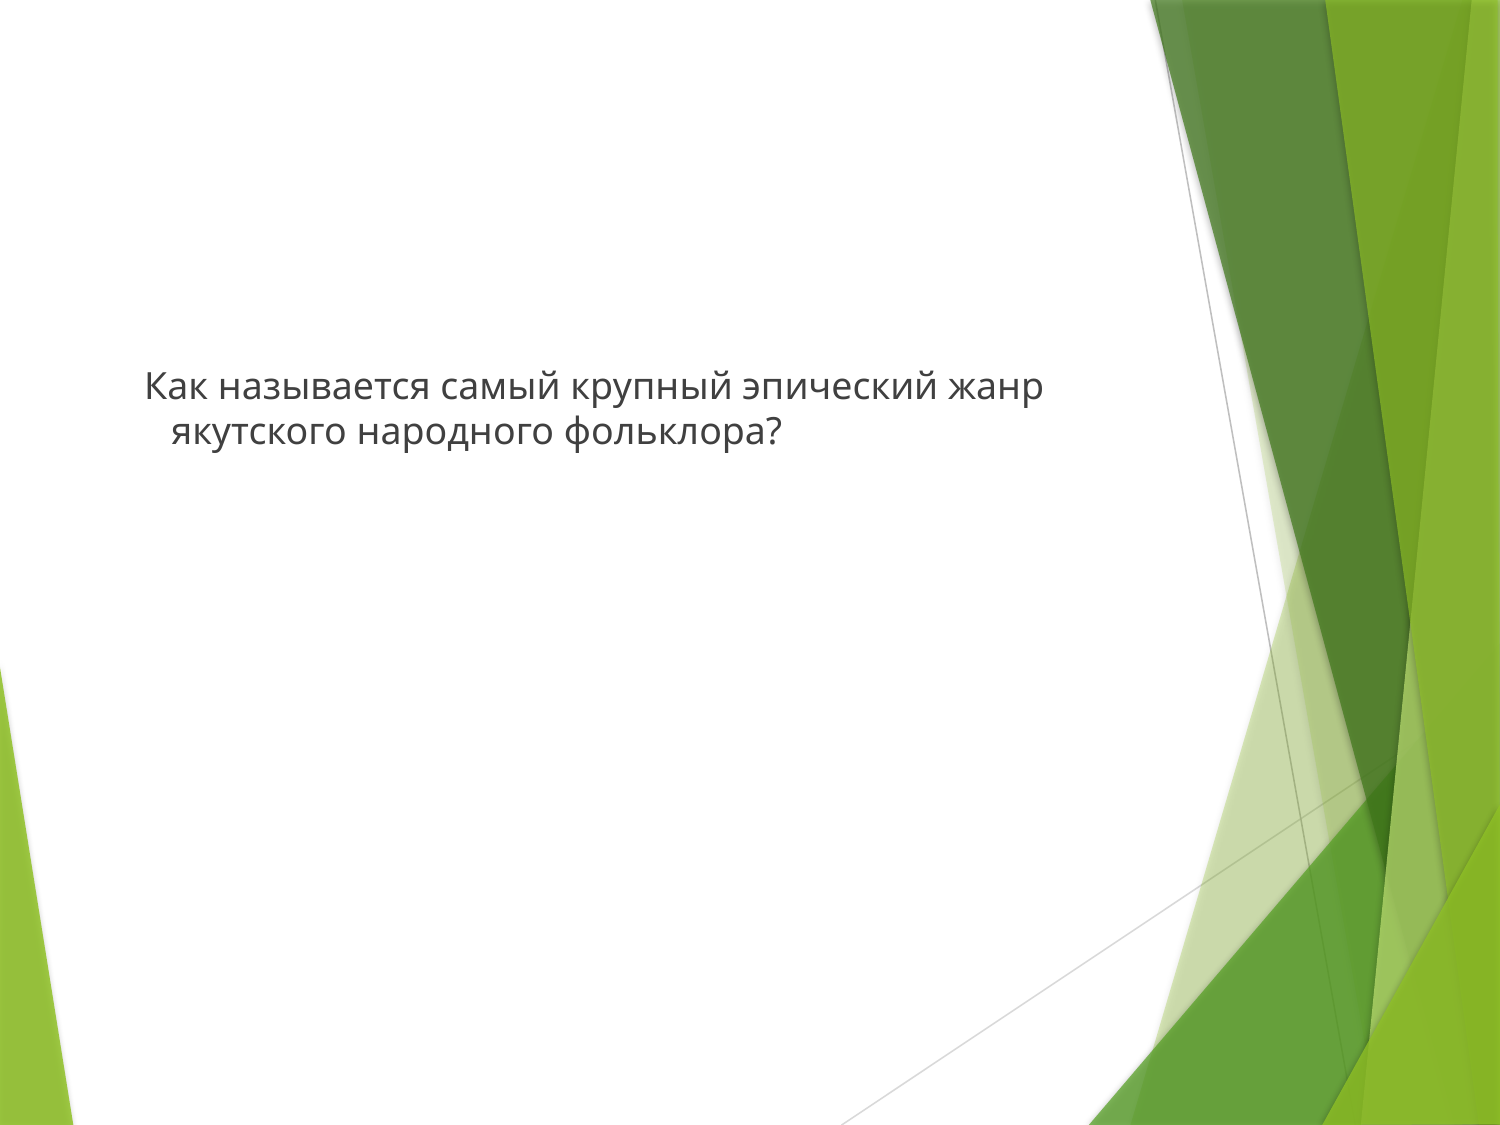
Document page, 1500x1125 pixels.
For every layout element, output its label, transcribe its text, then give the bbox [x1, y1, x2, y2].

list Как называется самый крупный эпический жанр якутского народного фольклора? [99, 354, 1142, 992]
